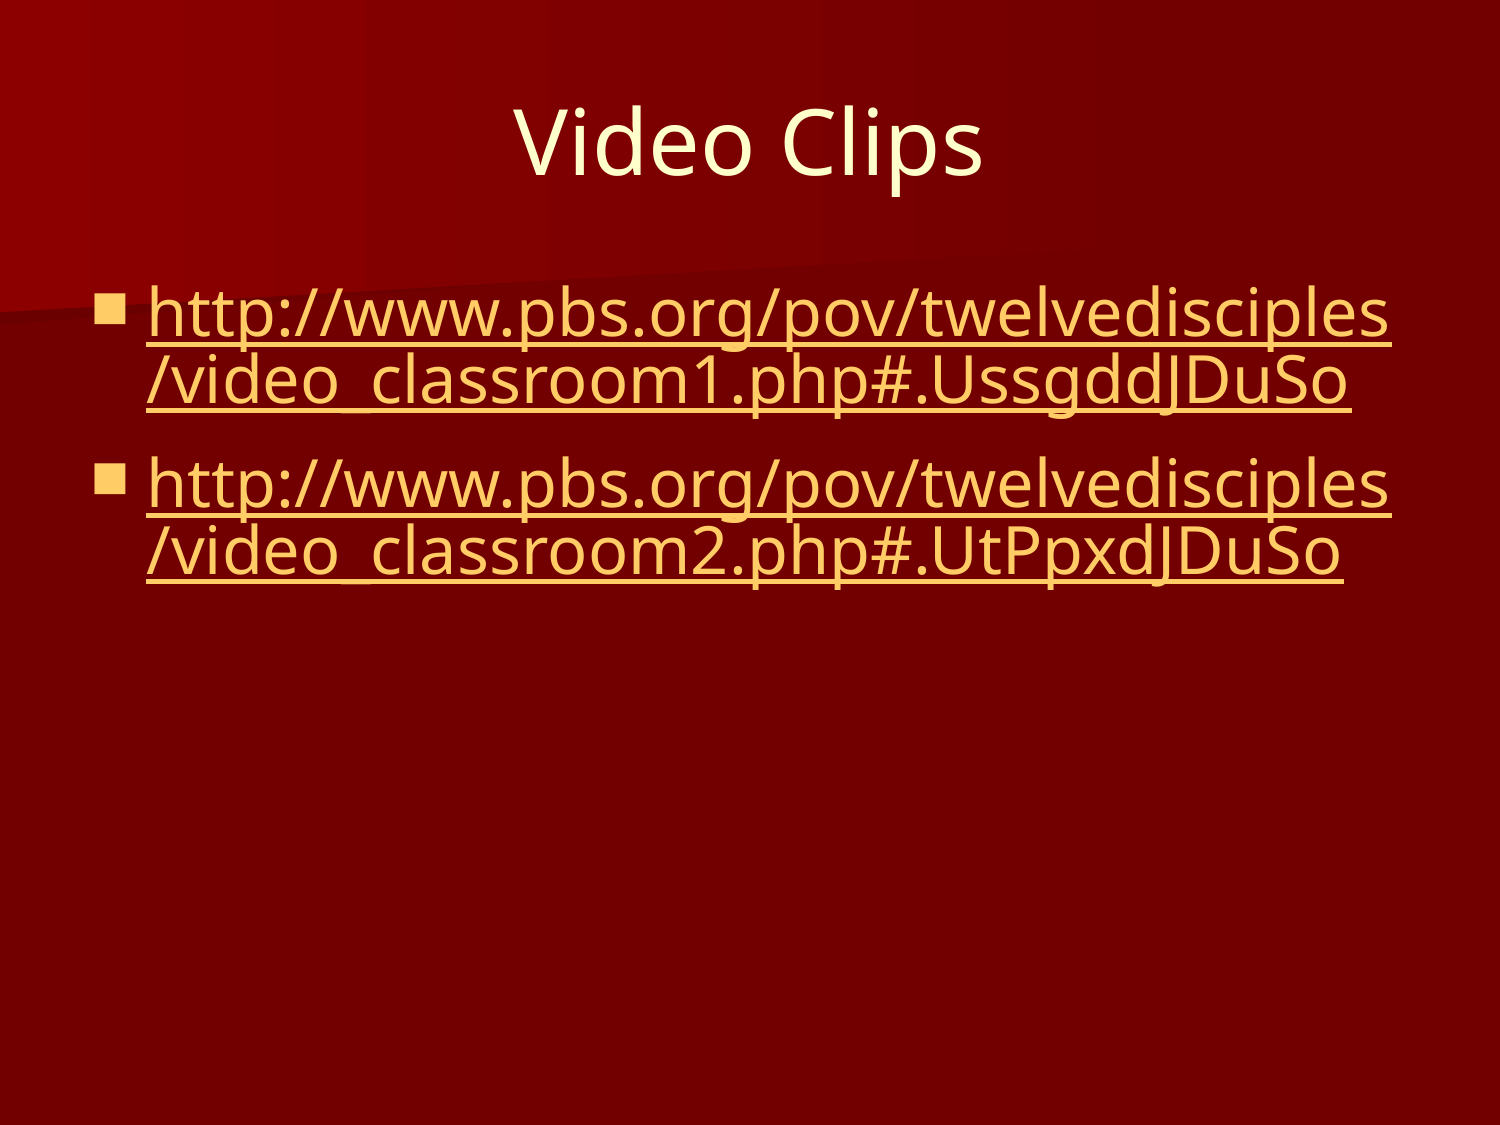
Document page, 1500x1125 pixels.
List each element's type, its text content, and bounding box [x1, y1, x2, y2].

list http://www.pbs.org/pov/twelvedisciples/video_classroom1.php#.UssgddJDuSo http://www.pbs.org/pov/twelvedisciples/video_classroom2.php#.UtPpxdJDuSo [74, 262, 1426, 1001]
title Video Clips [74, 44, 1426, 233]
